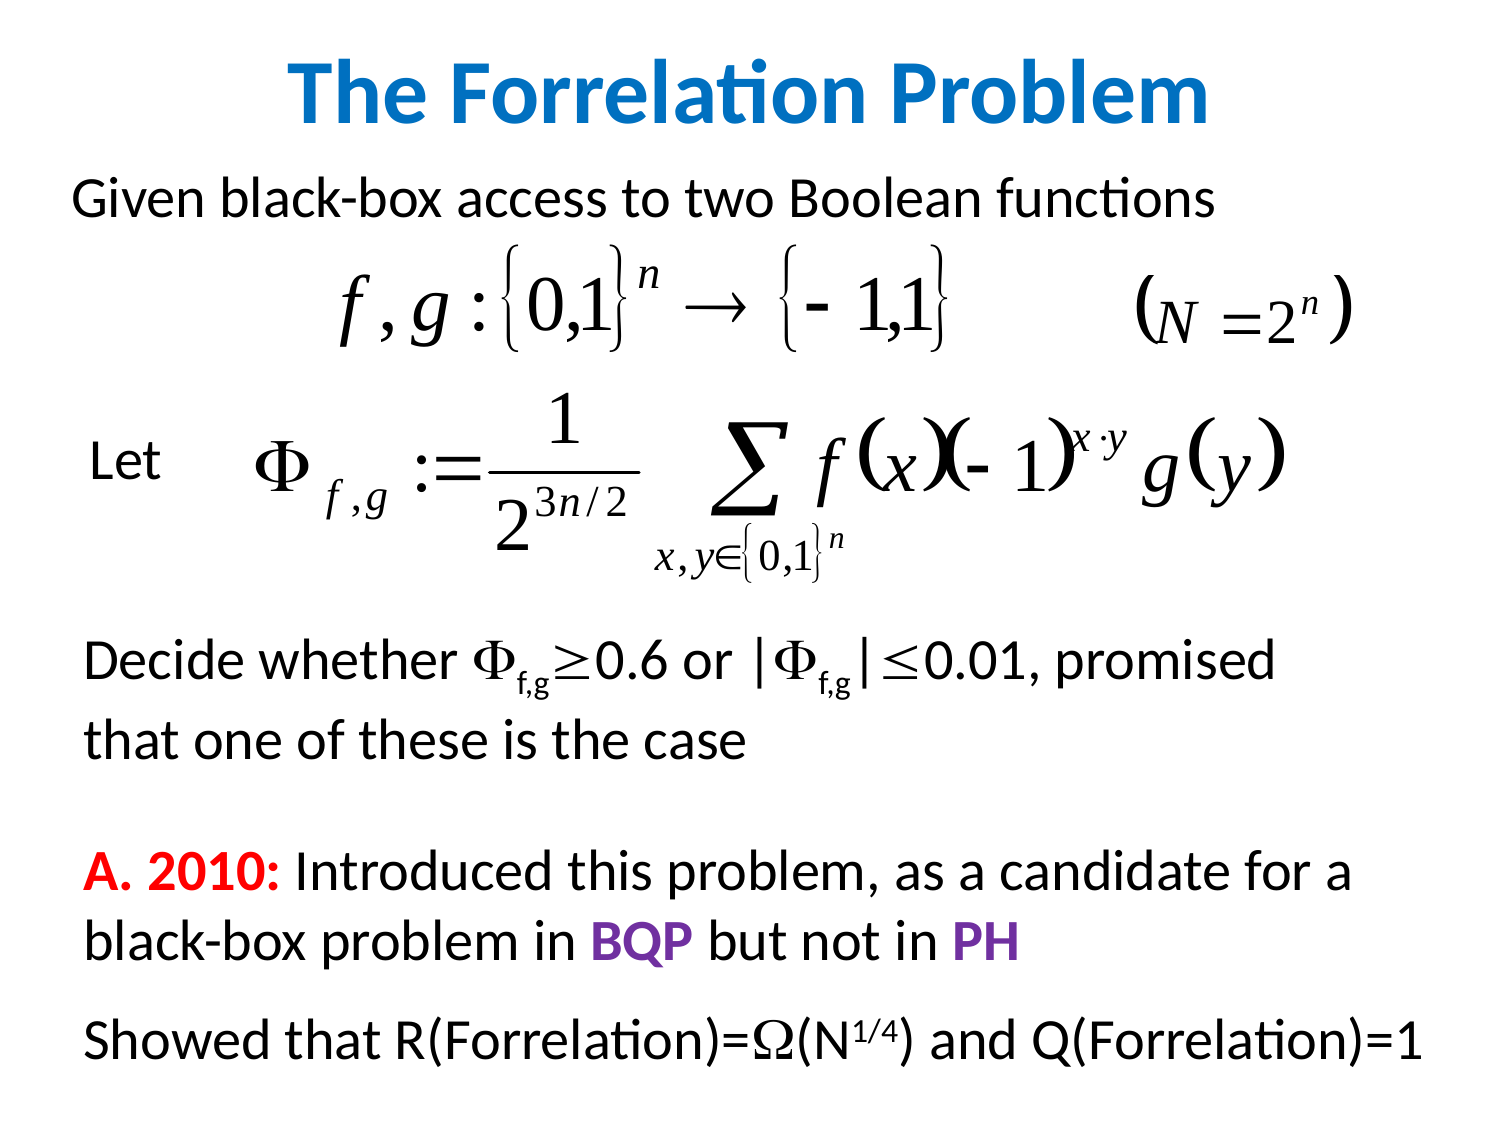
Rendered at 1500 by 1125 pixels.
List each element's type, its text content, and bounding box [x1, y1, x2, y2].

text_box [312, 237, 971, 364]
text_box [243, 370, 1287, 594]
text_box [1125, 274, 1353, 370]
text_box Given black-box access to two Boolean functions [56, 151, 1444, 236]
text_box Let [75, 413, 194, 499]
text_box The Forrelation Problem [74, 24, 1425, 150]
text_box Decide whether f,g0.6 or |f,g|0.01, promised that one of these is the case [68, 613, 1350, 779]
text_box A. 2010: Introduced this problem, as a candidate for a black-box problem in BQP but not in PH Showed that R(Forrelation)=(N1/4) and Q(Forrelation)=1 [68, 825, 1461, 1079]
